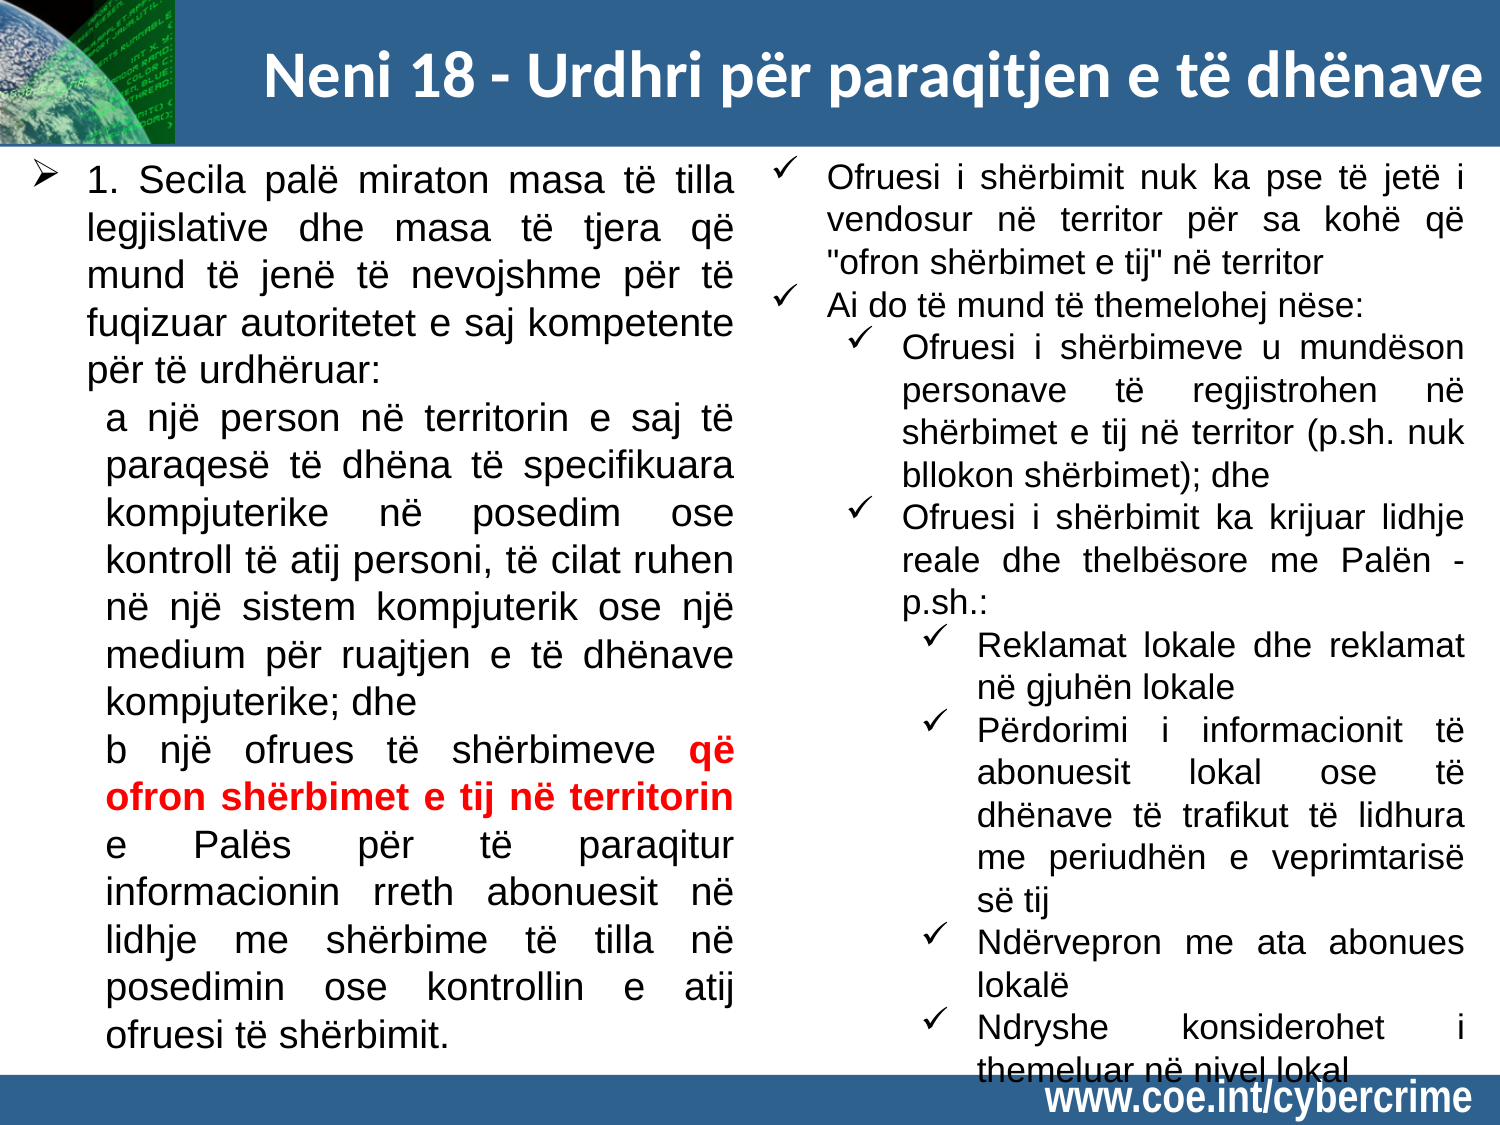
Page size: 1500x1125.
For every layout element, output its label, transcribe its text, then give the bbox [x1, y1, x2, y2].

text_box Neni 18 - Urdhri për paraqitjen e të dhënave [179, 0, 1500, 149]
text_box [0, 1073, 1030, 1125]
picture [0, 0, 175, 144]
text_box Ofruesi i shërbimit nuk ka pse të jetë i vendosur në territor për sa kohë që "ofron shërbimet e tij" në territor Ai do të mund të themelohej nëse: Ofruesi i shërbimeve u mundëson personave të regjistrohen në shërbimet e tij në territor (p.sh. nuk bllokon shërbimet); dhe Ofruesi i shërbimit ka krijuar lidhje reale dhe thelbësore me Palën - p.sh.: Reklamat lokale dhe reklamat në gjuhën lokale Përdorimi i informacionit të abonuesit lokal ose të dhënave të trafikut të lidhura me periudhën e veprimtarisë së tij Ndërvepron me ata abonues lokalë Ndryshe konsiderohet i themeluar në nivel lokal [755, 146, 1480, 1097]
text_box www.coe.int/cybercrime [1030, 1059, 1500, 1125]
text_box 1. Secila palë miraton masa të tilla legjislative dhe masa të tjera që mund të jenë të nevojshme për të fuqizuar autoritetet e saj kompetente për të urdhëruar: a një person në territorin e saj të paraqesë të dhëna të specifikuara kompjuterike në posedim ose kontroll të atij personi, të cilat ruhen në një sistem kompjuterik ose një medium për ruajtjen e të dhënave kompjuterike; dhe b një ofrues të shërbimeve që ofron shërbimet e tij në territorin e Palës për të paraqitur informacionin rreth abonuesit në lidhje me shërbime të tilla në posedimin ose kontrollin e atij ofruesi të shërbimit. [15, 146, 750, 1064]
